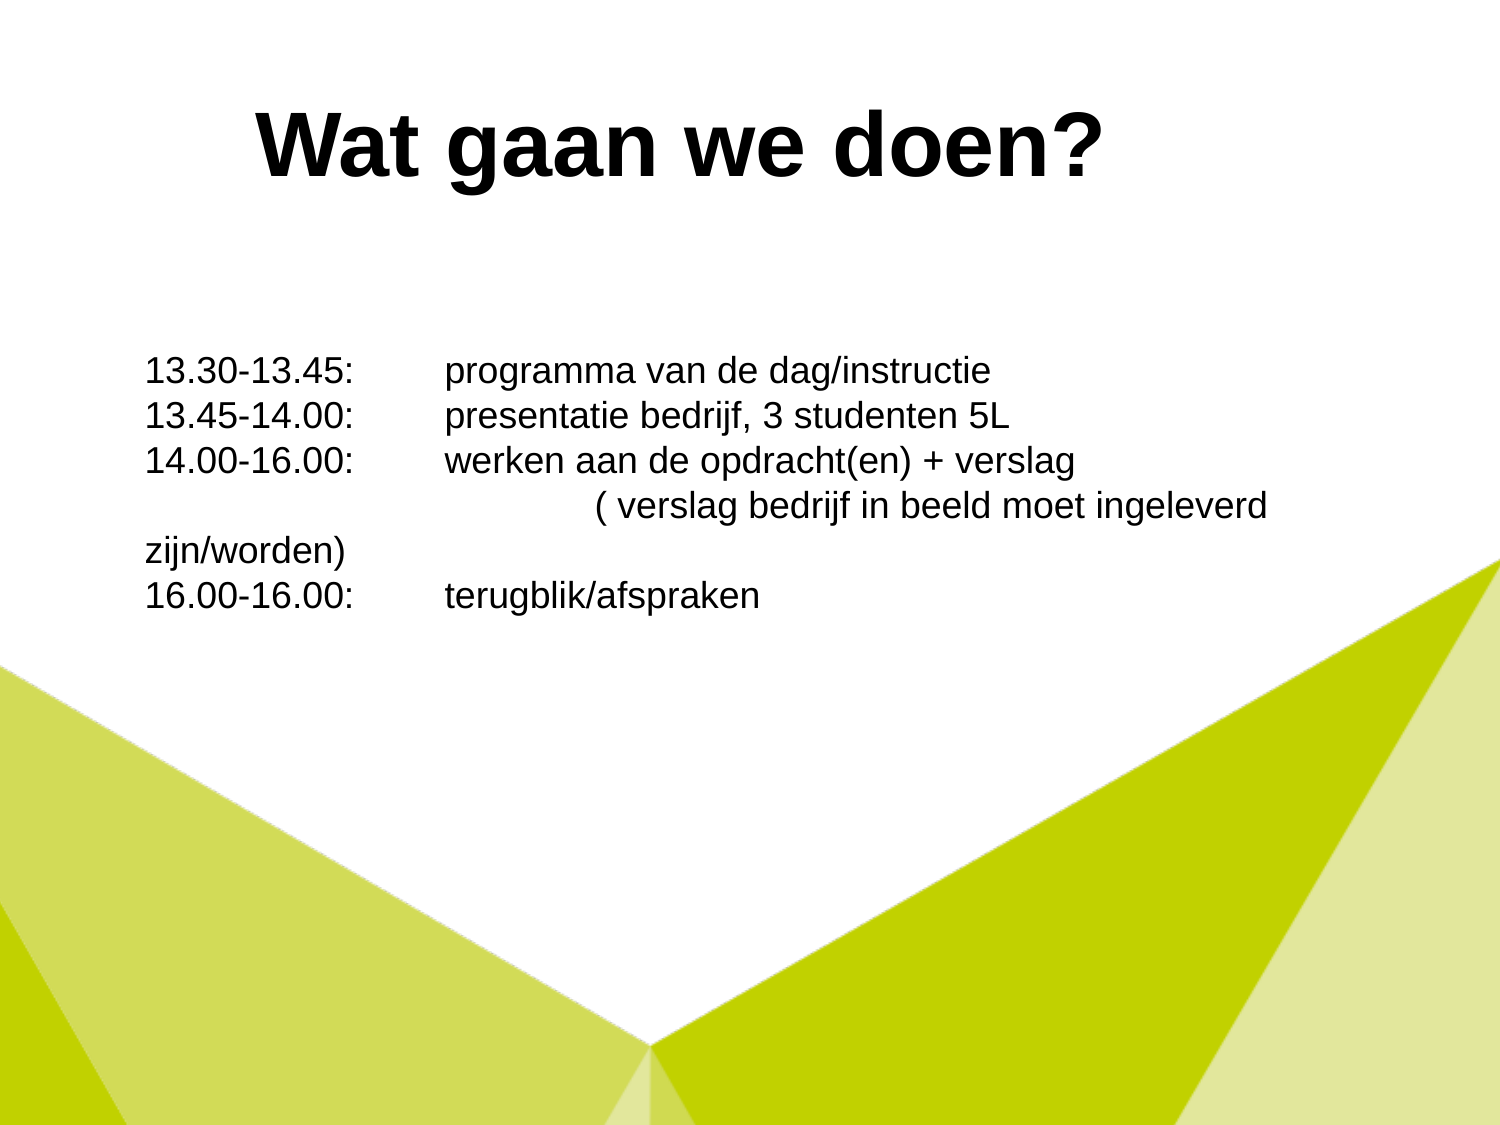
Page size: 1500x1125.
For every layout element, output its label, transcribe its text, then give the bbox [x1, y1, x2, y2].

picture [0, 485, 1500, 1125]
text_box 13.30-13.45: programma van de dag/instructie 13.45-14.00: presentatie bedrijf, 3 studenten 5L 14.00-16.00: werken aan de opdracht(en) + verslag ( verslag bedrijf in beeld moet ingeleverd zijn/worden) 16.00-16.00: terugblik/afspraken [129, 338, 1316, 483]
text_box Wat gaan we doen? [65, 77, 1297, 202]
